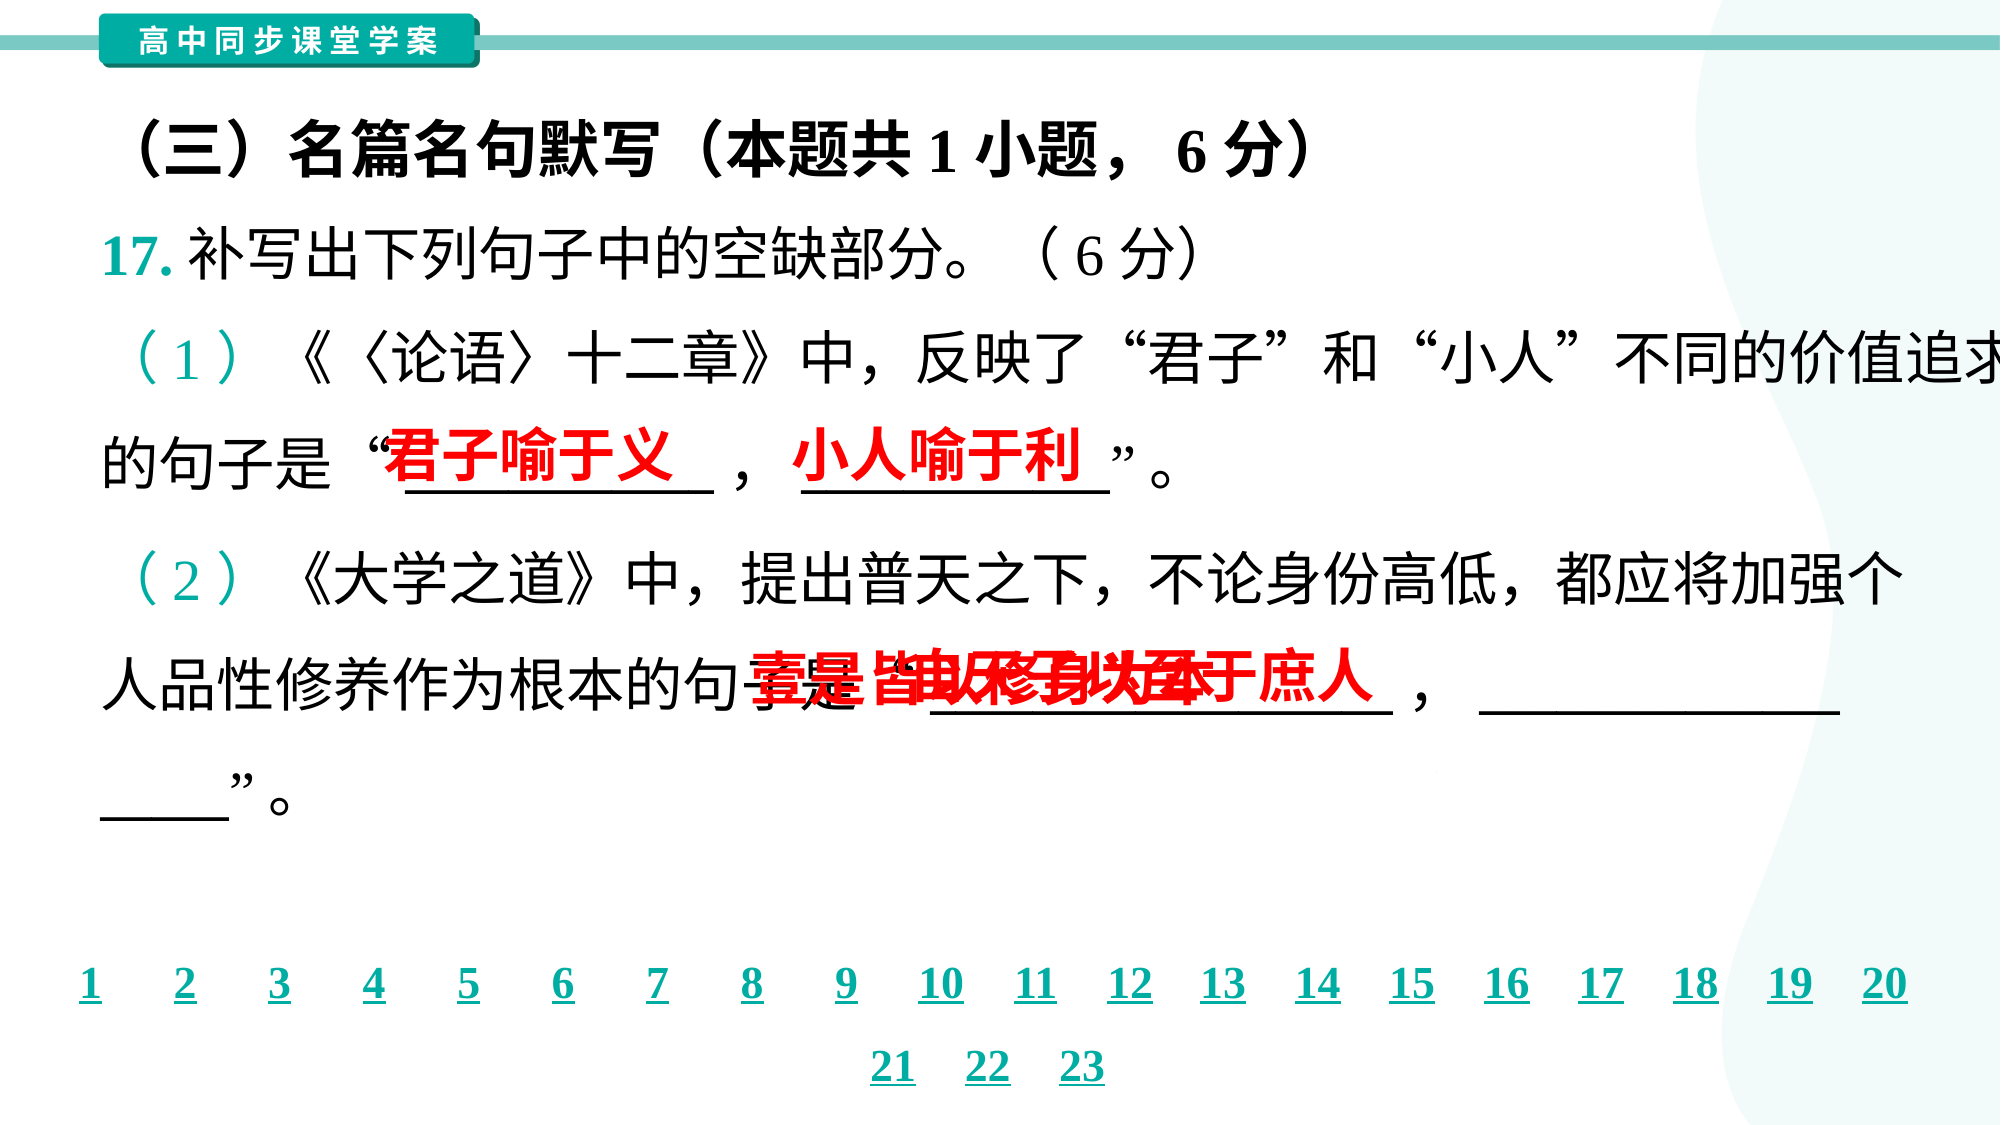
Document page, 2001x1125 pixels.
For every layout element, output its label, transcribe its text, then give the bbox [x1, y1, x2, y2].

text_box 壹是皆以修身为本 [100, 607, 1899, 818]
text_box （2）《大学之道》中，提出普天之下，不论身份高低，都应将加强个 人品性修养作为根本的句子是“__________________，______________ _____”。 [100, 818, 1899, 825]
text_box 君子喻于义 [361, 386, 697, 489]
text_box （1）《〈论语〉十二章》中，反映了“君子”和“小人”不同的价值追求 的句子是“____________，____________”。 [100, 285, 1899, 498]
picture [0, 0, 2000, 1125]
text_box 17.补写出下列句子中的空缺部分。（6分） [100, 182, 1899, 285]
text_box （2）《大学之道》中，提出普天之下，不论身份高低，都应将加强个 人品性修养作为根本的句子是“__________________，______________ _____”。 [100, 505, 1899, 607]
text_box 小人喻于利 [769, 386, 1105, 489]
text_box （三）名篇名句默写（本题共1小题，6分） [100, 76, 1899, 182]
